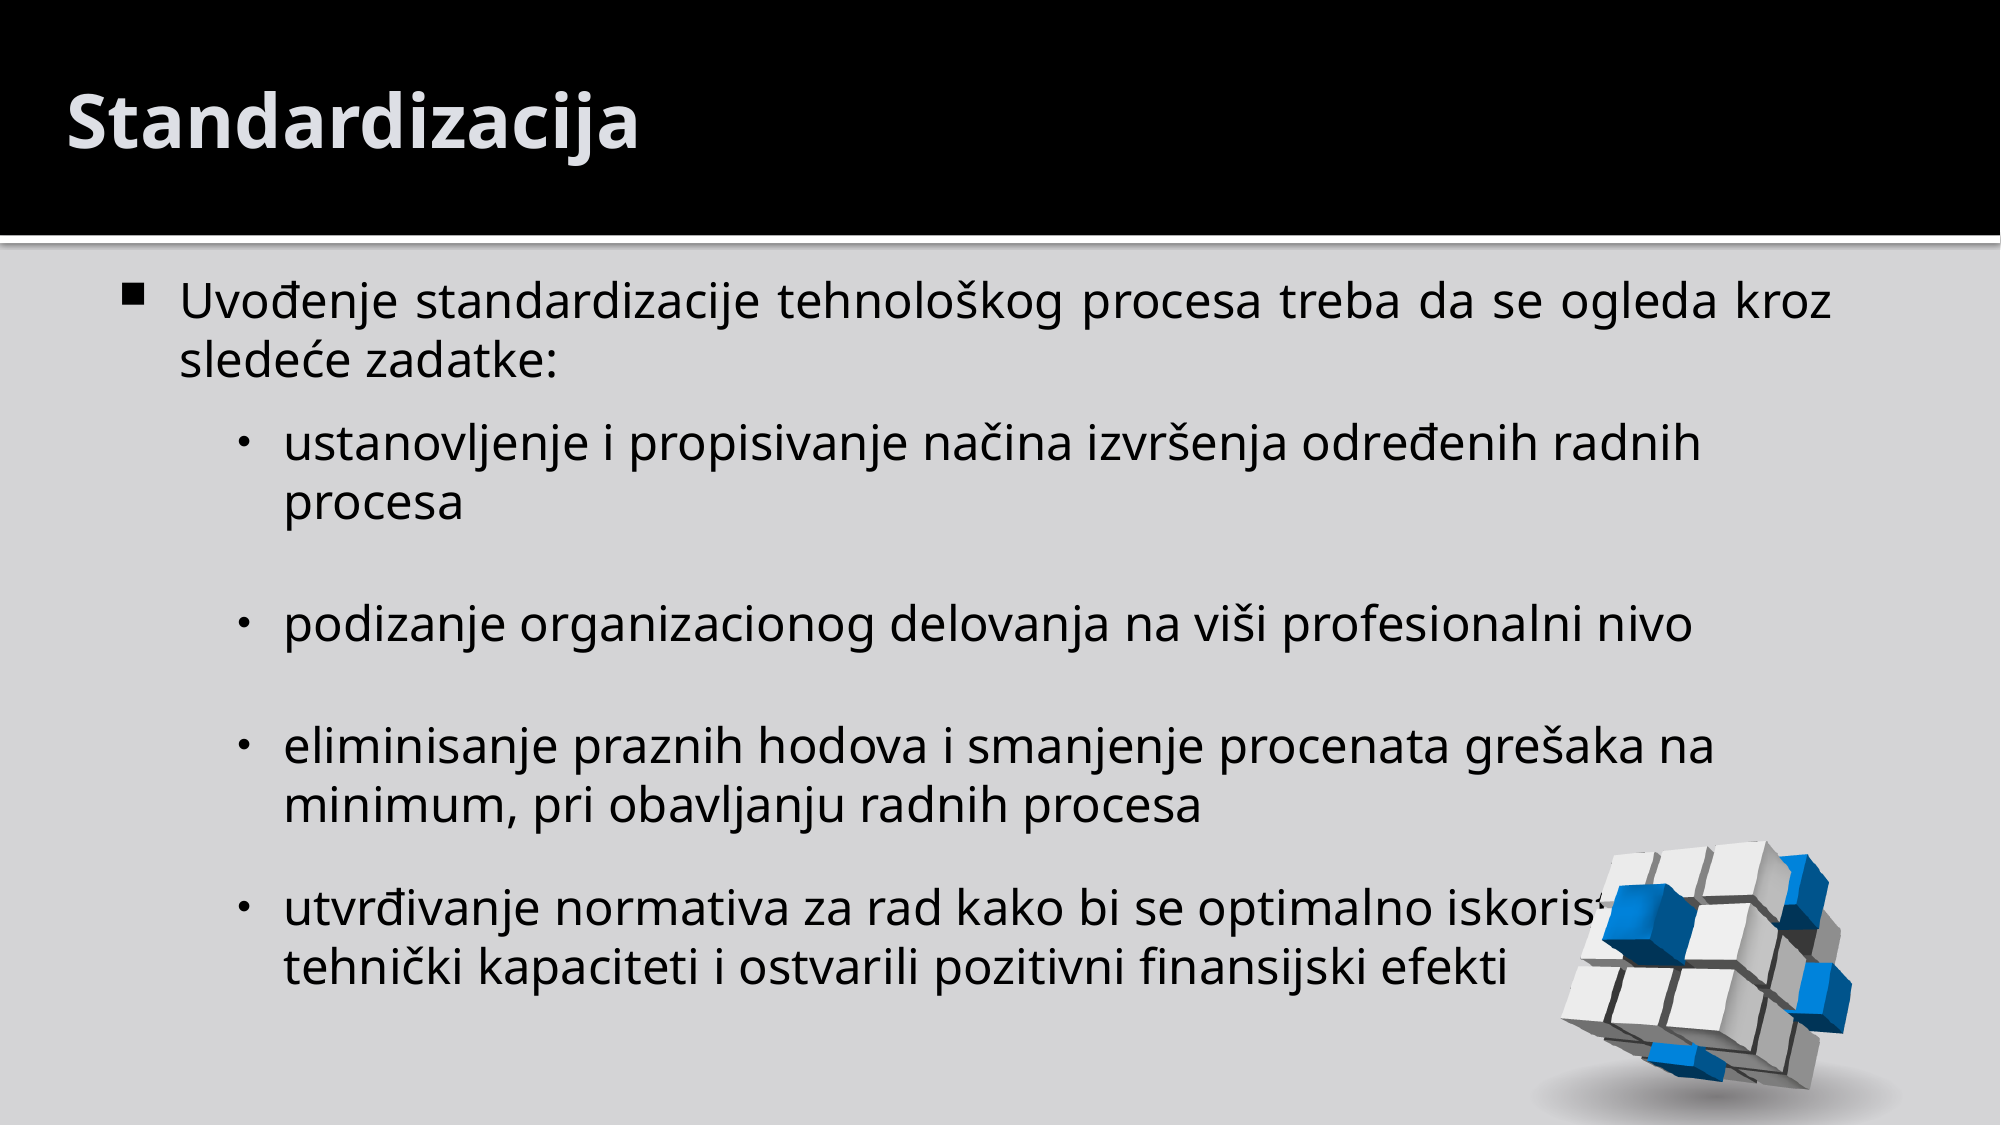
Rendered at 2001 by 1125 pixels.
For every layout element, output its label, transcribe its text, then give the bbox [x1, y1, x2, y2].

list Uvođenje standardizacije tehnološkog procesa treba da se ogleda kroz sledeće zadatke: ustanovljenje i propisivanje načina izvršenja određenih radnih procesa podizanje organizacionog delovanja na viši profesionalni nivo eliminisanje praznih hodova i smanjenje procenata grešaka na minimum, pri obavljanju radnih procesa utvrđivanje normativa za rad kako bi se optimalno iskoristili tehnički kapaciteti i ostvarili pozitivni finansijski efekti [12, 237, 1850, 1125]
picture [1487, 799, 1944, 1125]
text_box Standardizacija [12, 12, 1650, 225]
